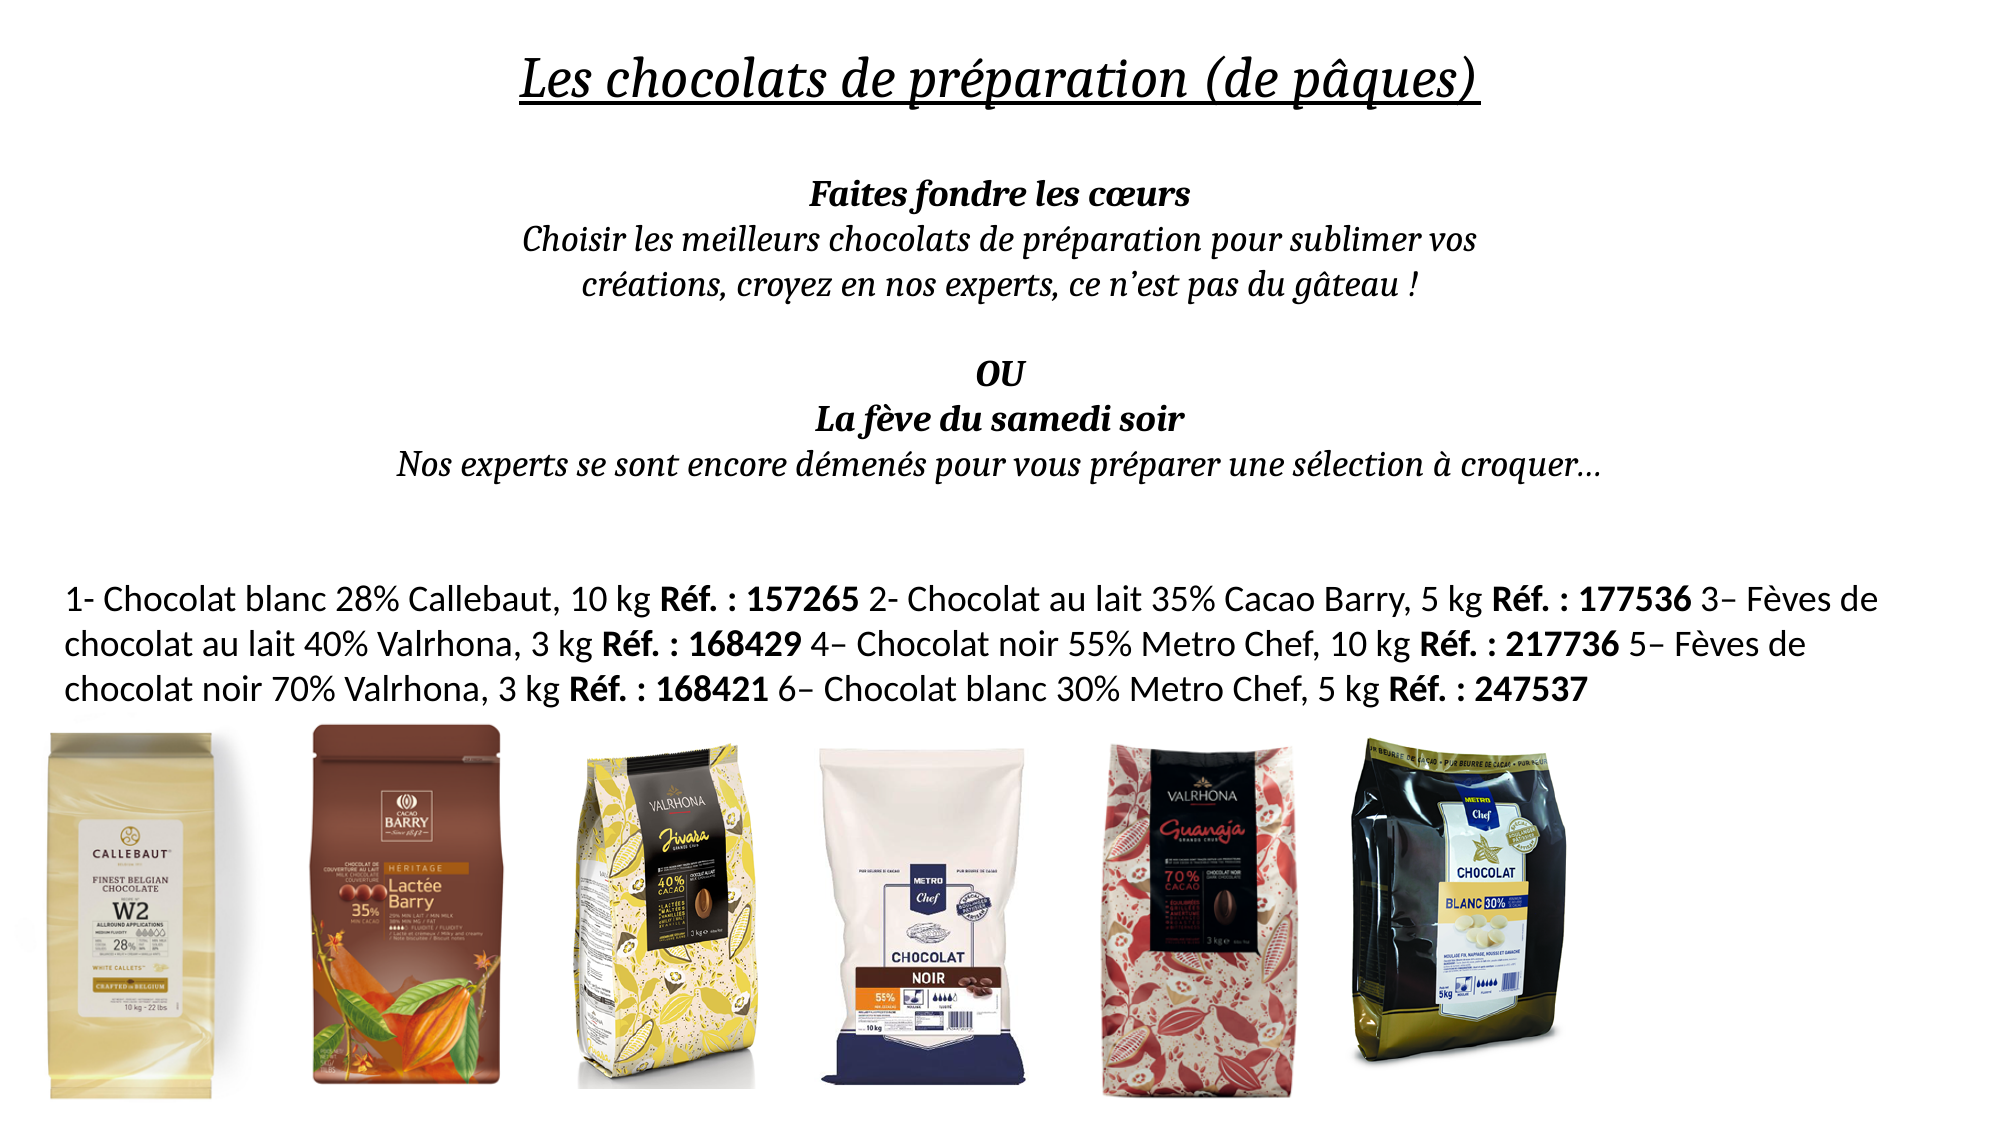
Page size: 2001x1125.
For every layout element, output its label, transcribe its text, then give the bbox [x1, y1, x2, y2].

picture [796, 691, 1599, 1125]
text_box Les chocolats de préparation (de pâques) Faites fondre les cœurs Choisir les meilleurs chocolats de préparation pour sublimer vos créations, croyez en nos experts, ce n’est pas du gâteau ! OU La fève du samedi soir Nos experts se sont encore démenés pour vous préparer une sélection à croquer… 1- Chocolat blanc 28% Callebaut, 10 kg Réf. : 157265 2- Chocolat au lait 35% Cacao Barry, 5 kg Réf. : 177536 3– Fèves de chocolat au lait 40% Valrhona, 3 kg Réf. : 168429 4– Chocolat noir 55% Metro Chef, 10 kg Réf. : 217736 5– Fèves de chocolat noir 70% Valrhona, 3 kg Réf. : 168421 6– Chocolat blanc 30% Metro Chef, 5 kg Réf. : 247537 [49, 26, 1951, 717]
picture [9, 675, 791, 1125]
